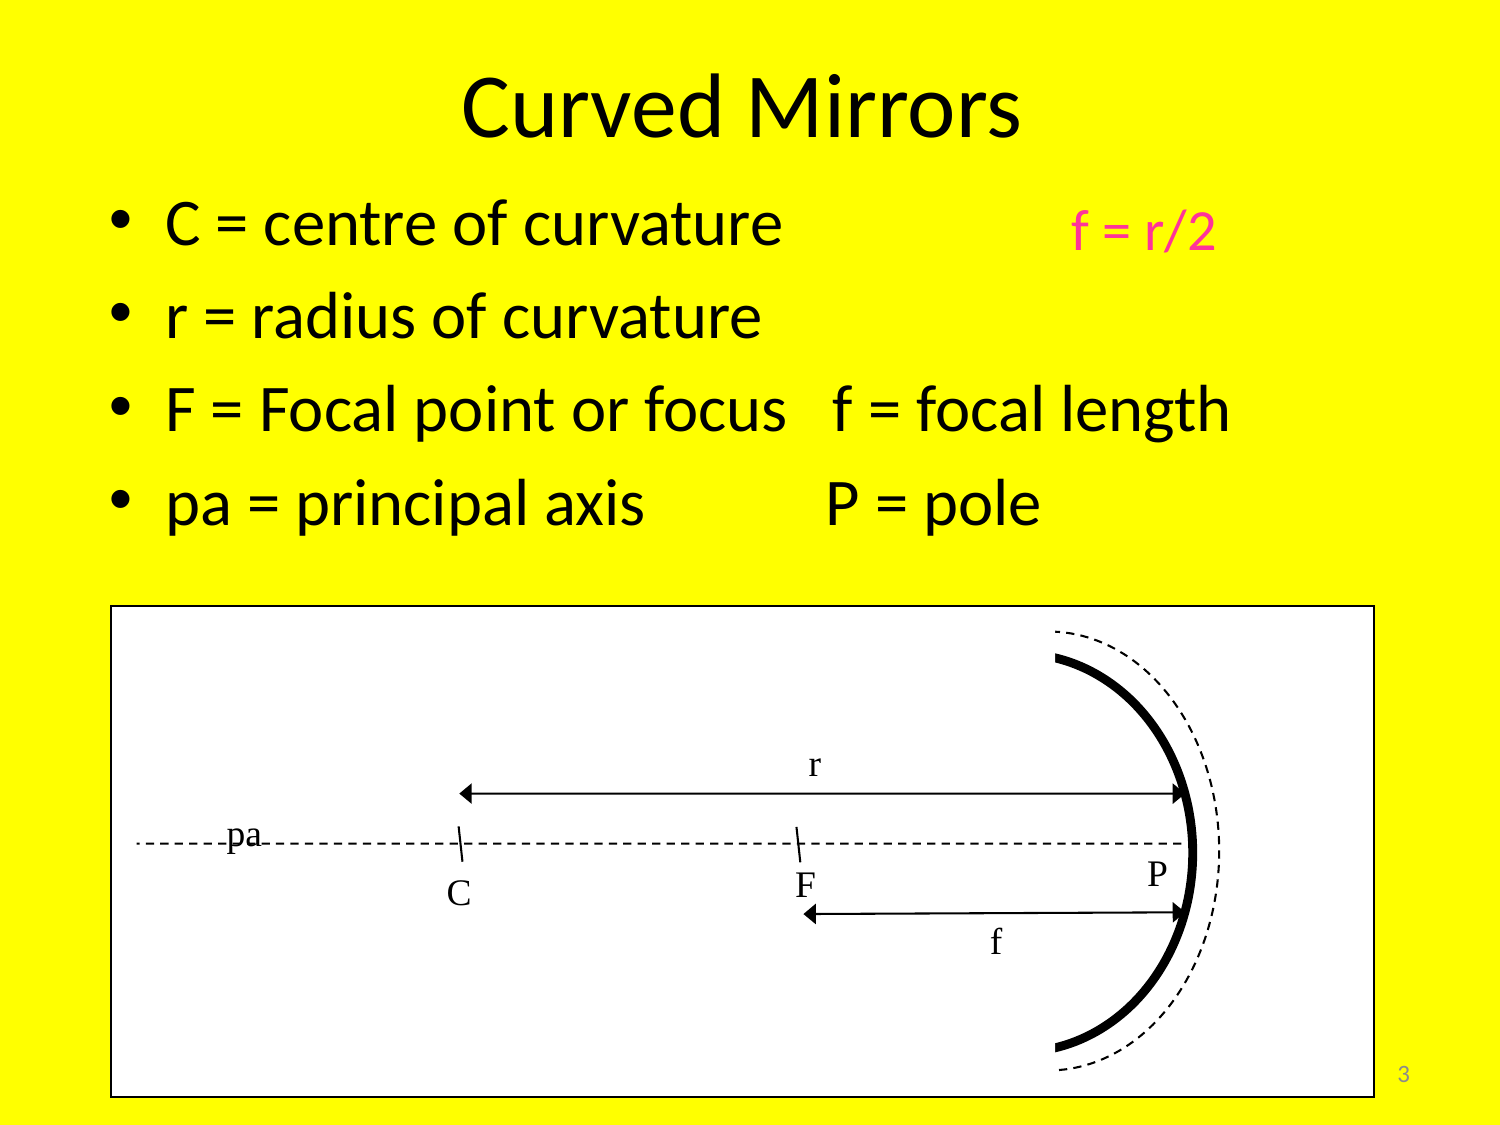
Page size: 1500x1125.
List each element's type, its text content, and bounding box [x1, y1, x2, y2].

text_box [110, 605, 1374, 1098]
slide_number 3 [1377, 1042, 1425, 1103]
list C = centre of curvature r = radius of curvature F = Focal point or focus f = focal length pa = principal axis P = pole [94, 170, 1459, 846]
text_box f = r/2 [1056, 184, 1424, 270]
title Curved Mirrors [104, 27, 1380, 170]
